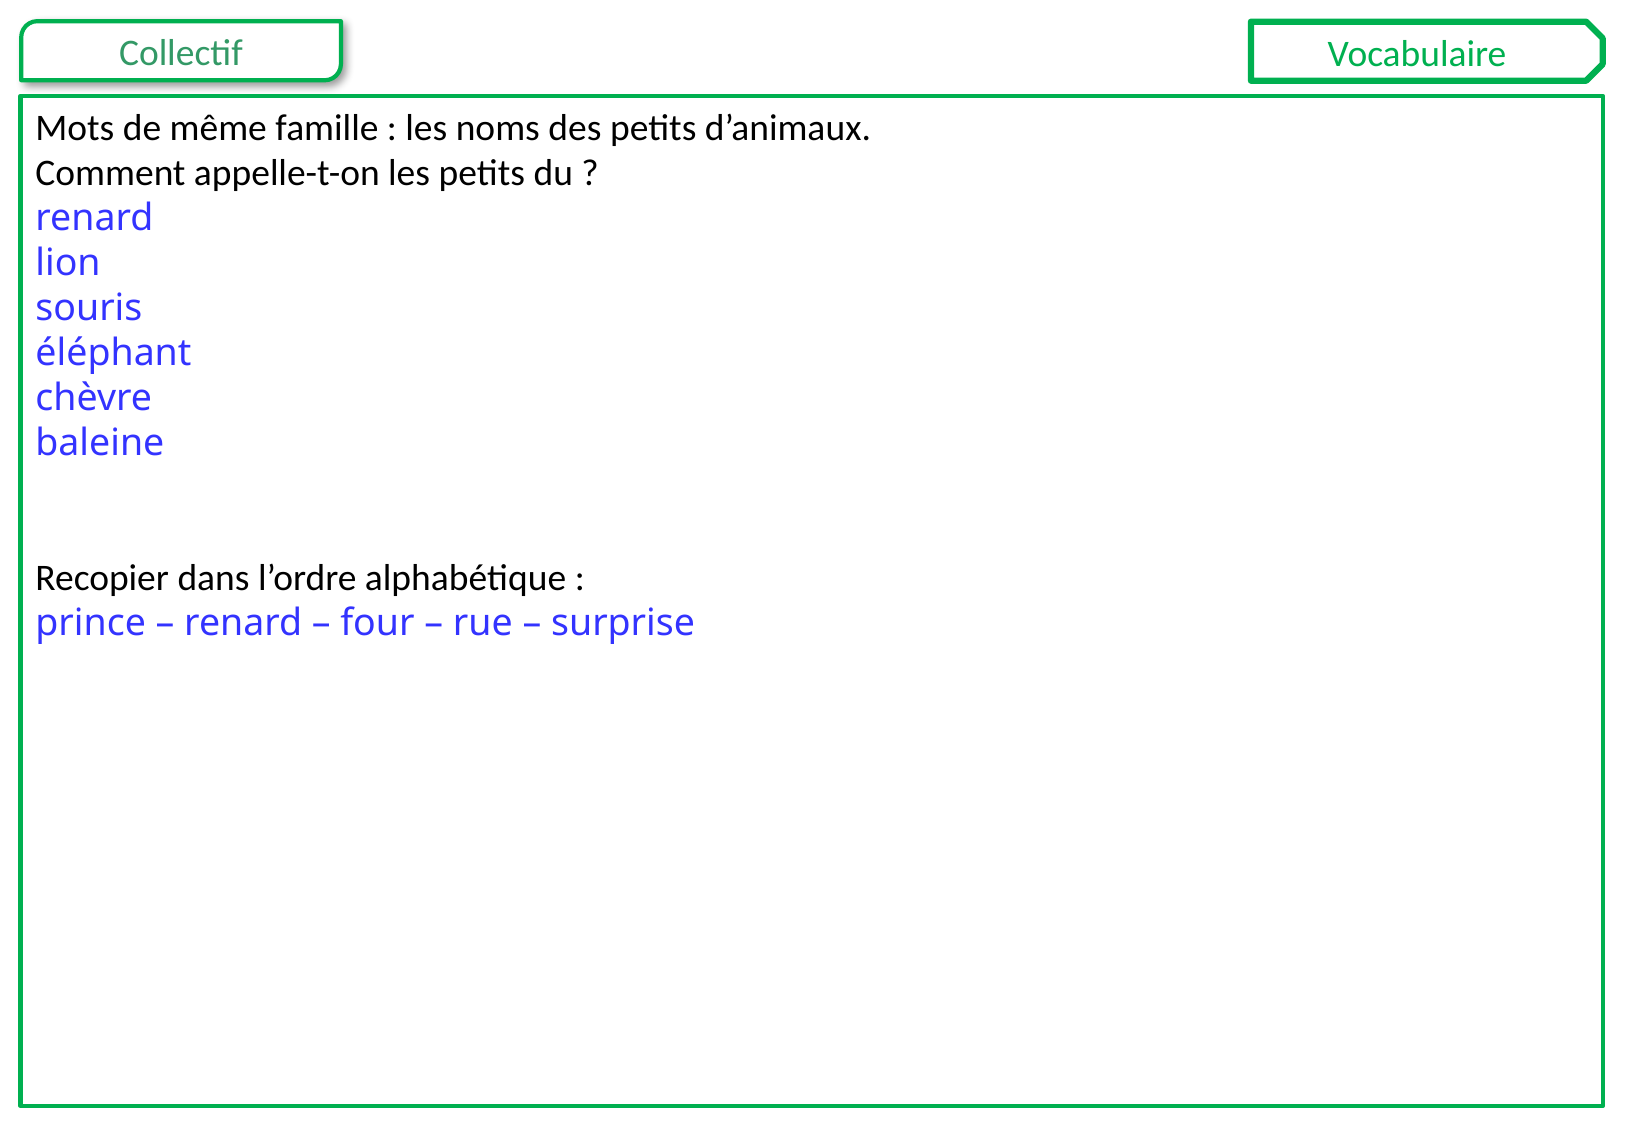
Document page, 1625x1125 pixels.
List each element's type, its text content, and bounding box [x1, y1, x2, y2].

list Mots de même famille : les noms des petits d’animaux. Comment appelle-t-on les petits du ? renard lion souris éléphant chèvre baleine Recopier dans l’ordre alphabétique : prince – renard – four – rue – surprise [18, 94, 1605, 1108]
list Vocabulaire [1250, 21, 1584, 81]
